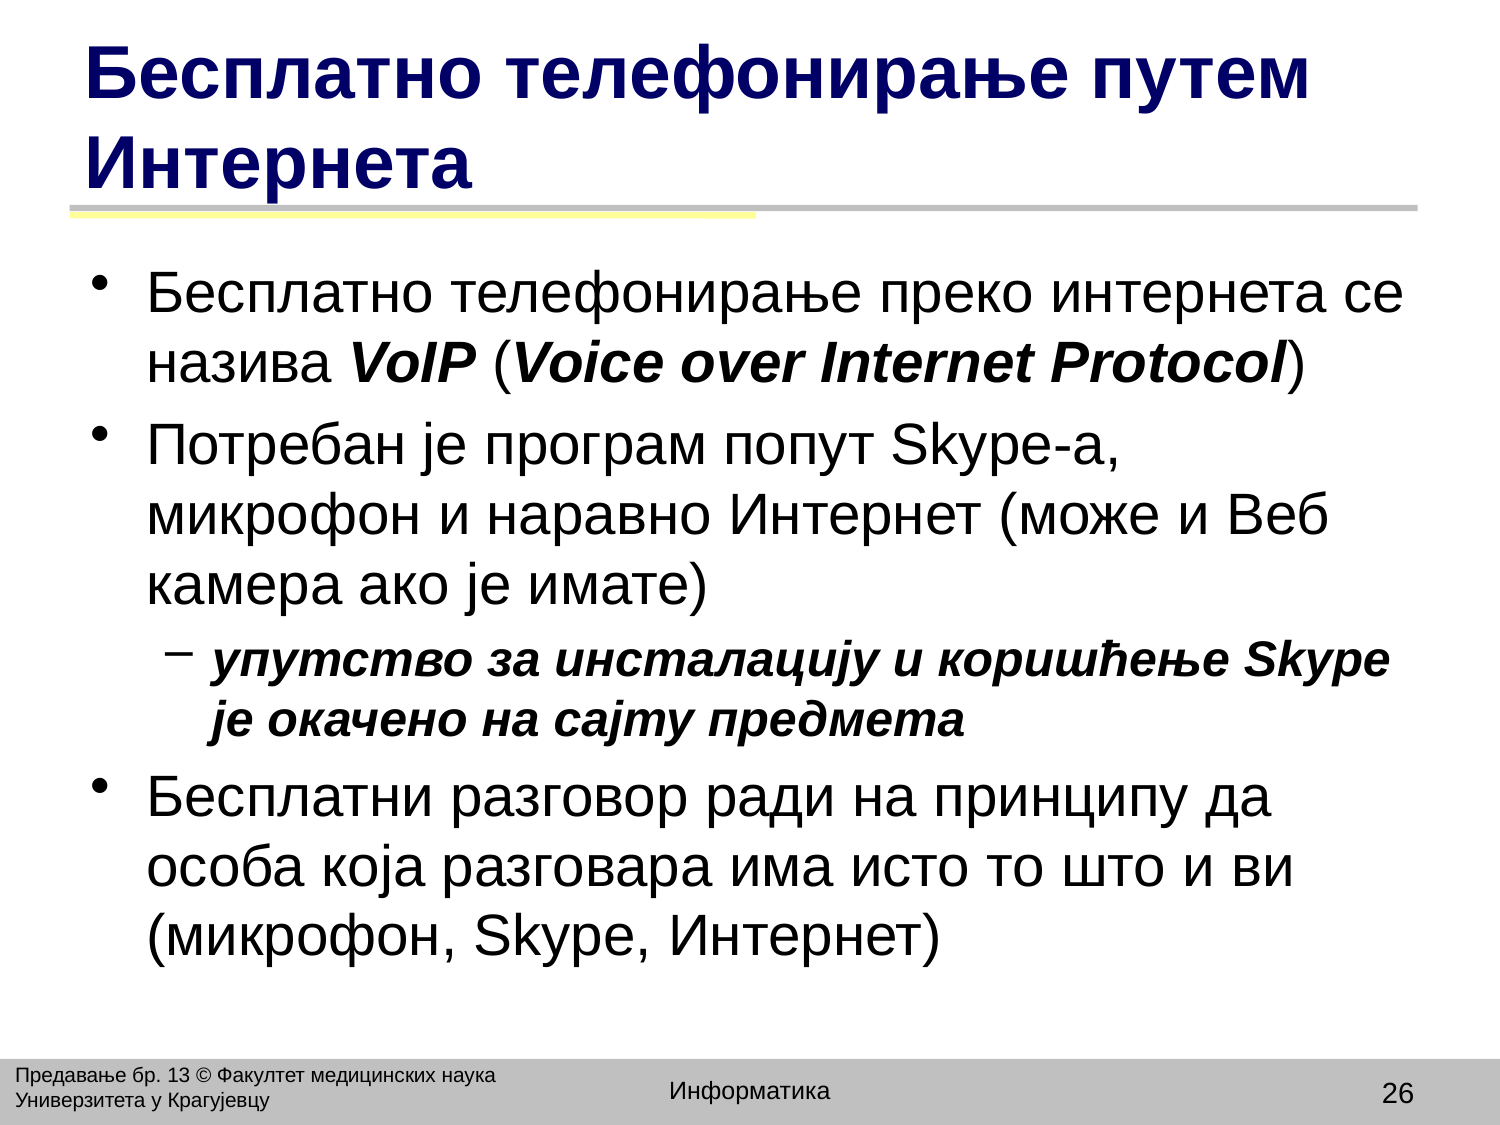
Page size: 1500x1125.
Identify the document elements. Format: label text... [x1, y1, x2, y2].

footer Информатика [512, 1066, 988, 1125]
title Бесплатно телефонирање путем Интернета [69, 19, 1426, 208]
slide_number Предавање бр. 13 © Факултет медицинских наука Универзитета у Крагујевцу [0, 1053, 617, 1108]
list Бесплатно телефонирање преко интернета се назива VoIP (Voice over Internet Protocol) Потребан је програм попут Skype-a, микрофон и наравно Интернет (може и Веб камера ако је имате) упутство за инсталацију и коришћење Skype је окачено на сајту предмета Бесплатни разговор ради на принципу да особа која разговара има исто то што и ви (микрофон, Skype, Интернет) [74, 246, 1426, 1023]
slide_number 26 [1079, 1066, 1430, 1125]
